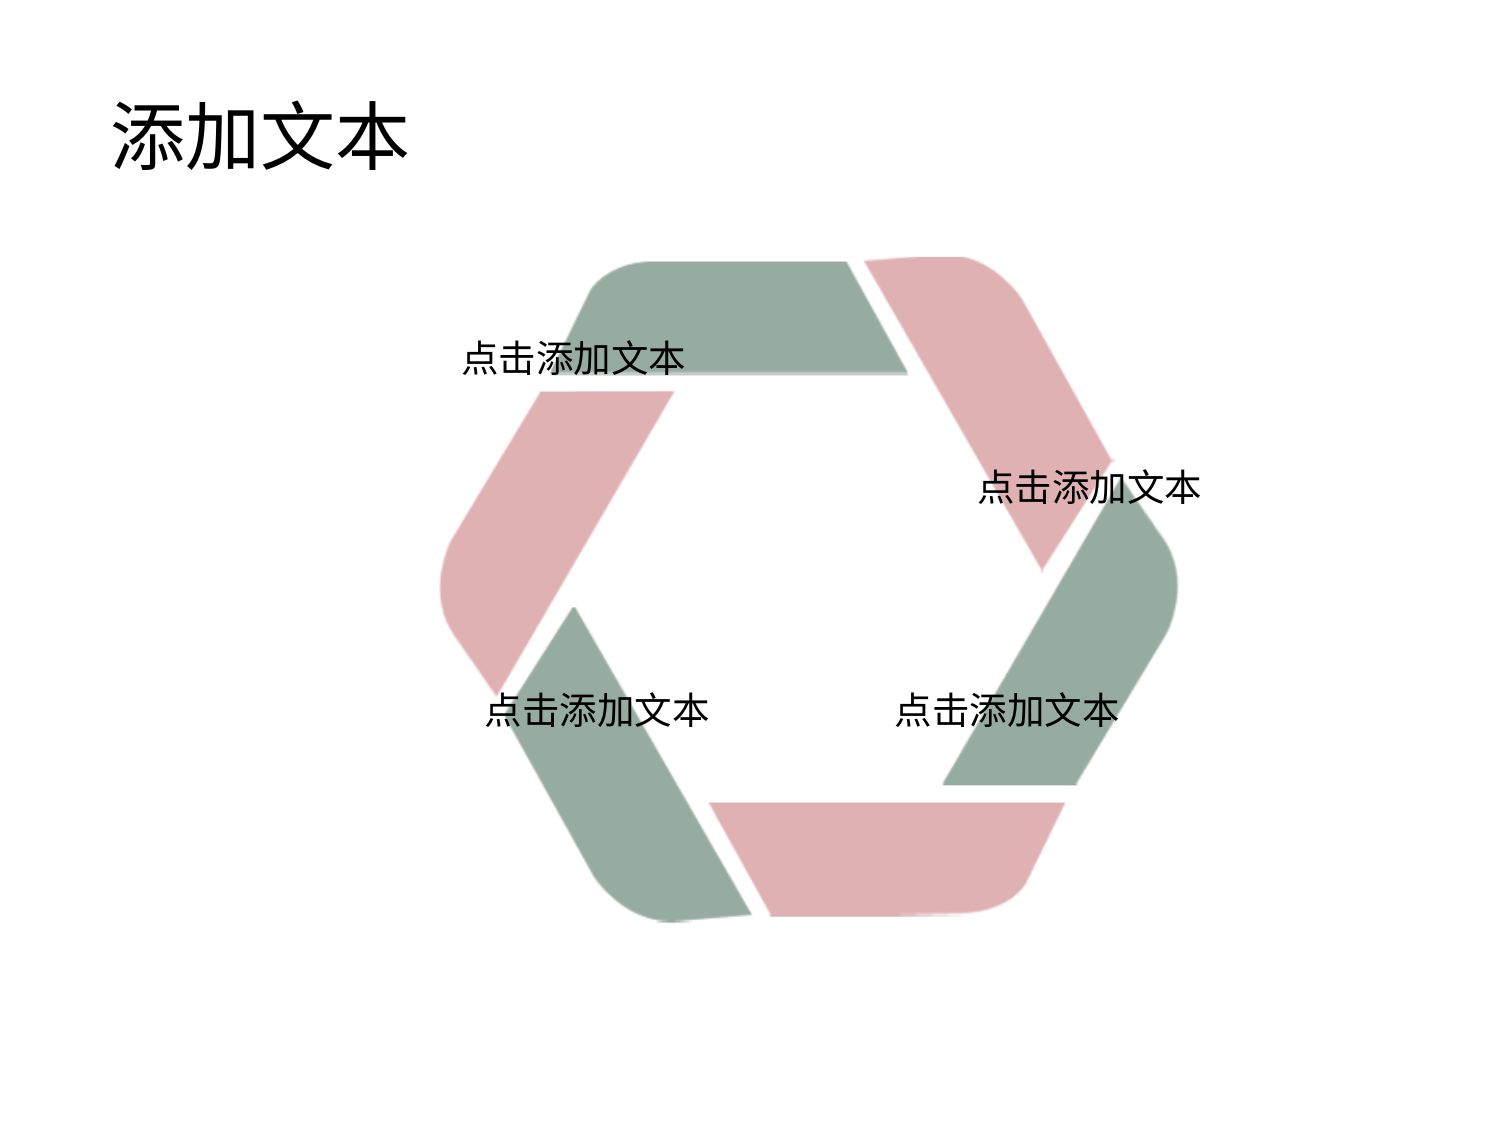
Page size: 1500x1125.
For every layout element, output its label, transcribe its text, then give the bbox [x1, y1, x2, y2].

text_box 点击添加文本 [470, 679, 725, 740]
text_box 点击添加文本 [962, 456, 1217, 517]
text_box 点击添加文本 [446, 328, 702, 388]
picture [0, 0, 1500, 1125]
text_box 添加文本 [95, 81, 426, 187]
text_box 点击添加文本 [880, 679, 1135, 740]
